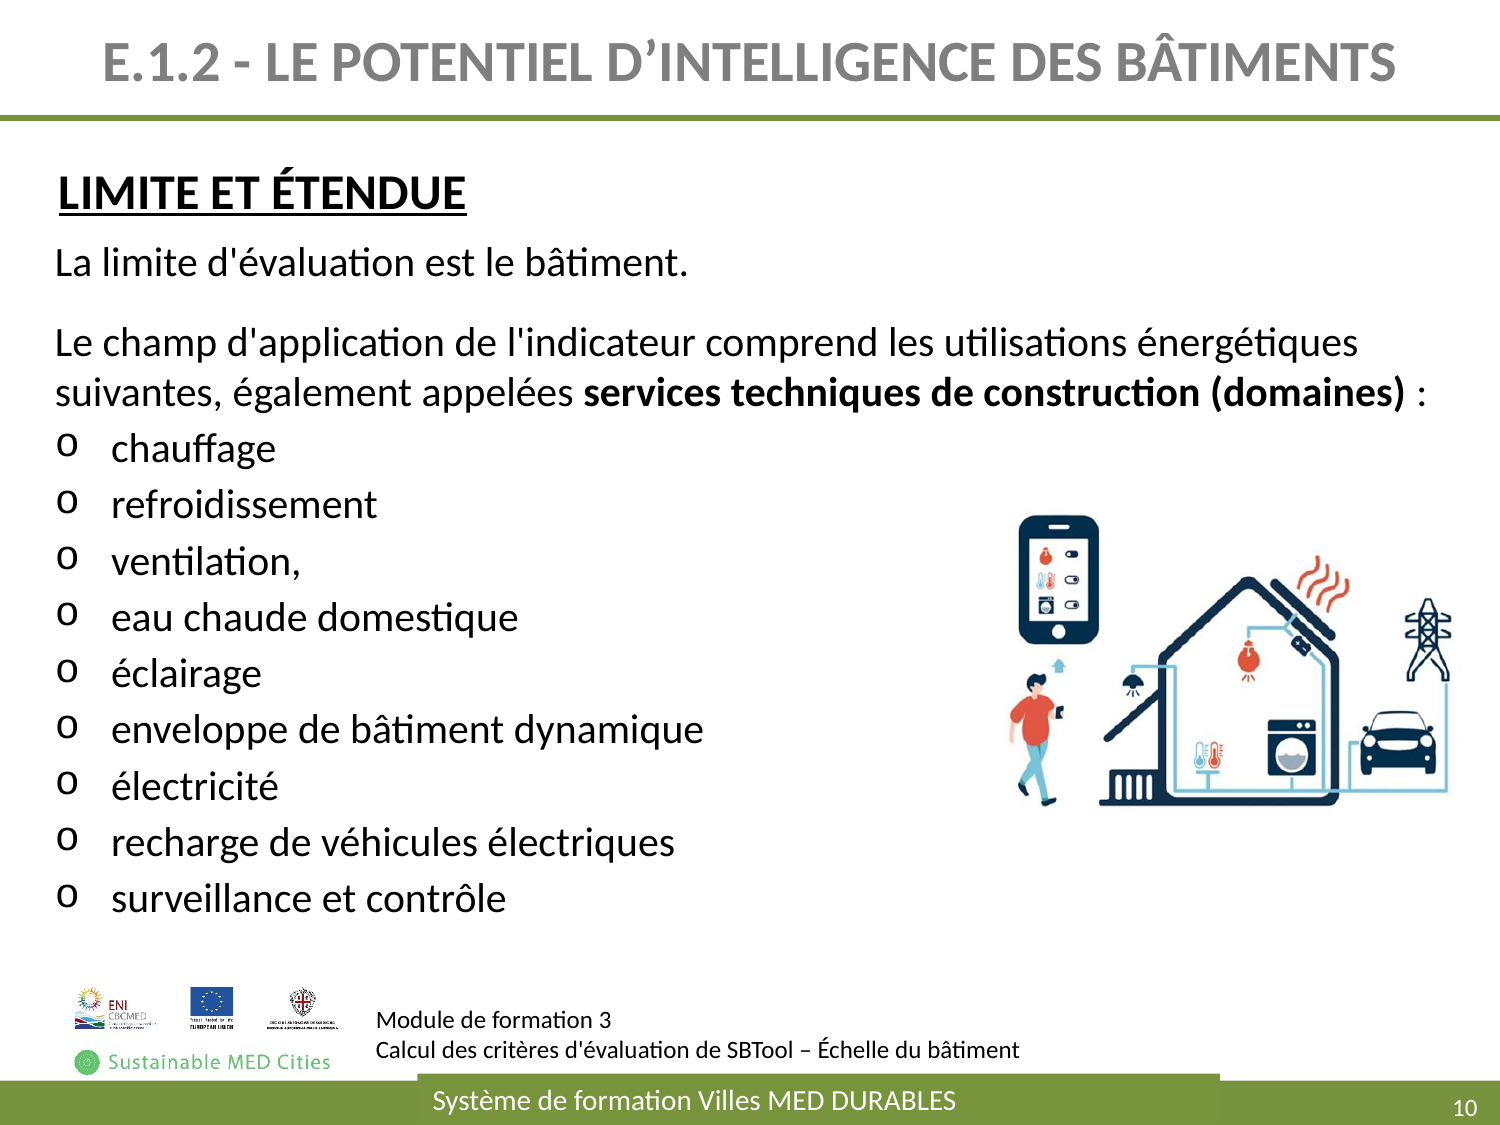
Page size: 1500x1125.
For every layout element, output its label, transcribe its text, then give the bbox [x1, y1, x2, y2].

slide_number 10 [1142, 1076, 1493, 1125]
title E.1.2 - LE POTENTIEL D’INTELLIGENCE DES BÂTIMENTS [0, 0, 1500, 117]
text_box Module de formation 3 Calcul des critères d'évaluation de SBTool – Échelle du bâtiment [360, 996, 1301, 1072]
picture [982, 489, 1477, 823]
text_box Système de formation Villes MED DURABLES [417, 1073, 1220, 1124]
picture [62, 978, 356, 1080]
text_box La limite d'évaluation est le bâtiment. Le champ d'application de l'indicateur comprend les utilisations énergétiques suivantes, également appelées services techniques de construction (domaines) : chauffage refroidissement ventilation, eau chaude domestique éclairage enveloppe de bâtiment dynamique électricité recharge de véhicules électriques surveillance et contrôle [39, 227, 1464, 969]
list LIMITE ET ÉTENDUE [43, 152, 1425, 252]
